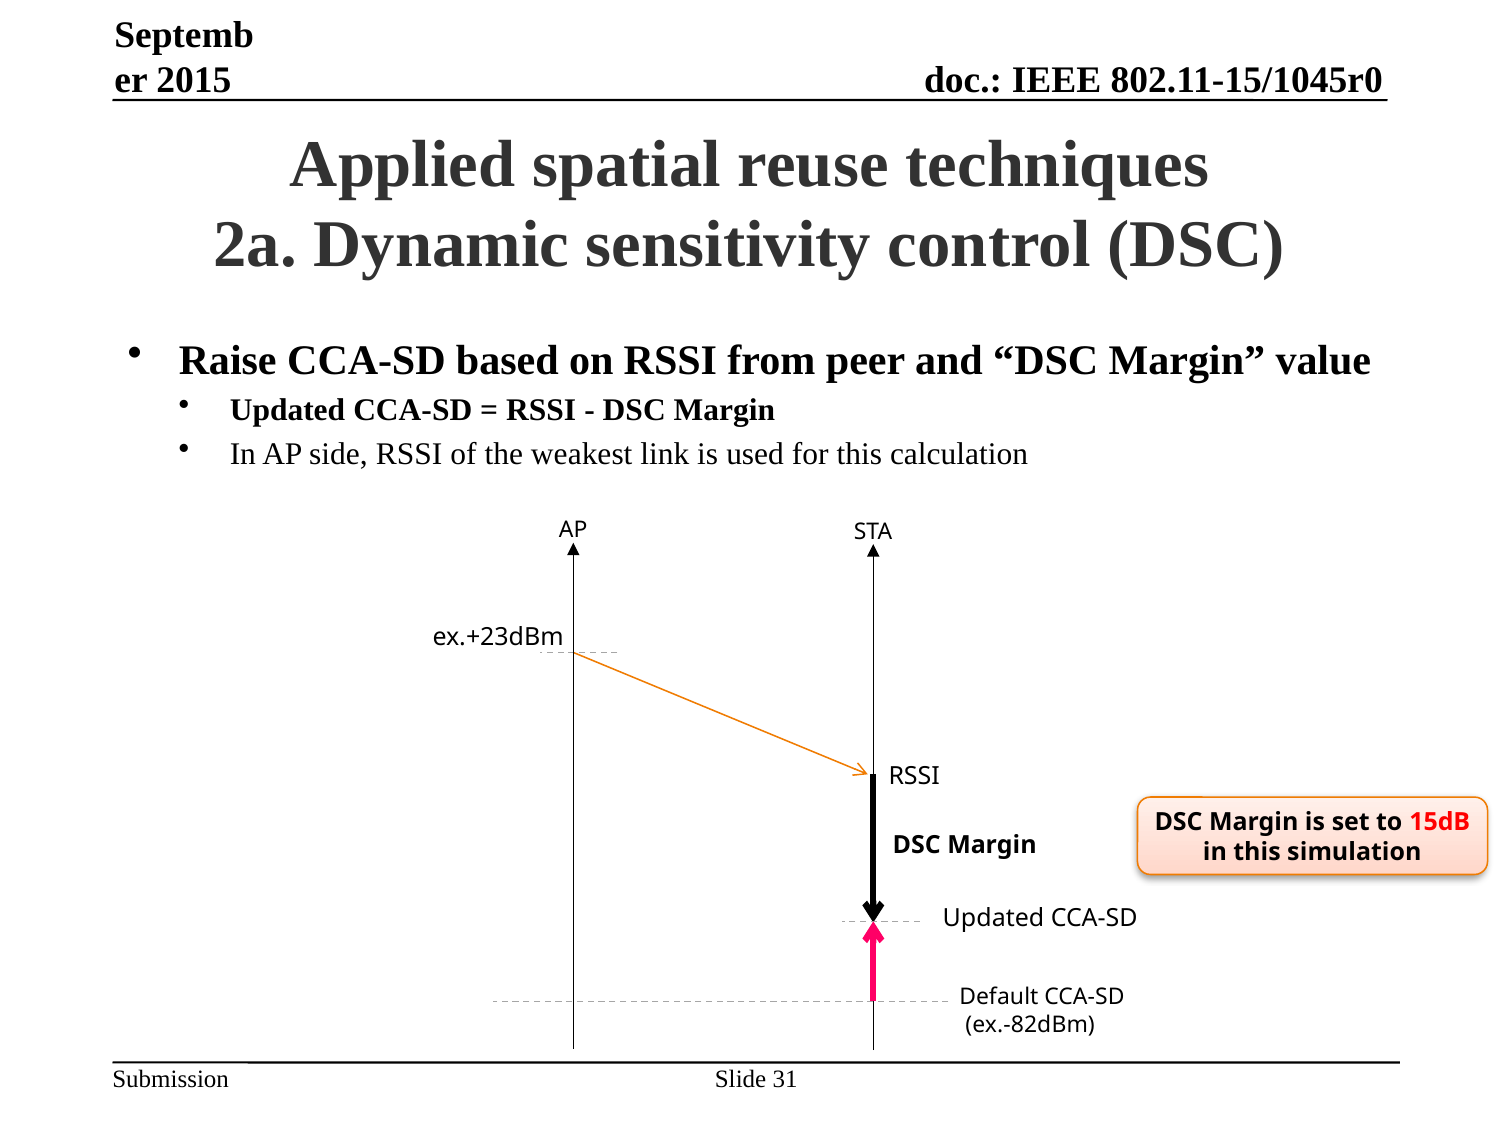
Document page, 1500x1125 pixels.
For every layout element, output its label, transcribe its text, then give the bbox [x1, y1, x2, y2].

text_box ex.+23dBm [432, 620, 565, 651]
list Raise CCA-SD based on RSSI from peer and “DSC Margin” value Updated CCA-SD = RSSI - DSC Margin In AP side, RSSI of the weakest link is used for this calculation [112, 324, 1388, 531]
title Applied spatial reuse techniques 2a. Dynamic sensitivity control (DSC) [112, 112, 1388, 288]
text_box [577, 652, 869, 775]
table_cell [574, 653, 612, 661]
text_box DSC Margin [892, 829, 1038, 860]
text_box RSSI [888, 759, 941, 790]
text_box STA [853, 516, 893, 544]
text_box AP [558, 514, 588, 543]
text_box Default CCA-SD (ex.-82dBm) [959, 981, 1126, 1037]
slide_number Slide 31 [712, 1061, 800, 1093]
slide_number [114, 54, 270, 101]
text_box Updated CCA-SD [942, 901, 1139, 932]
text_box DSC Margin is set to 15dB in this simulation [1136, 796, 1489, 876]
